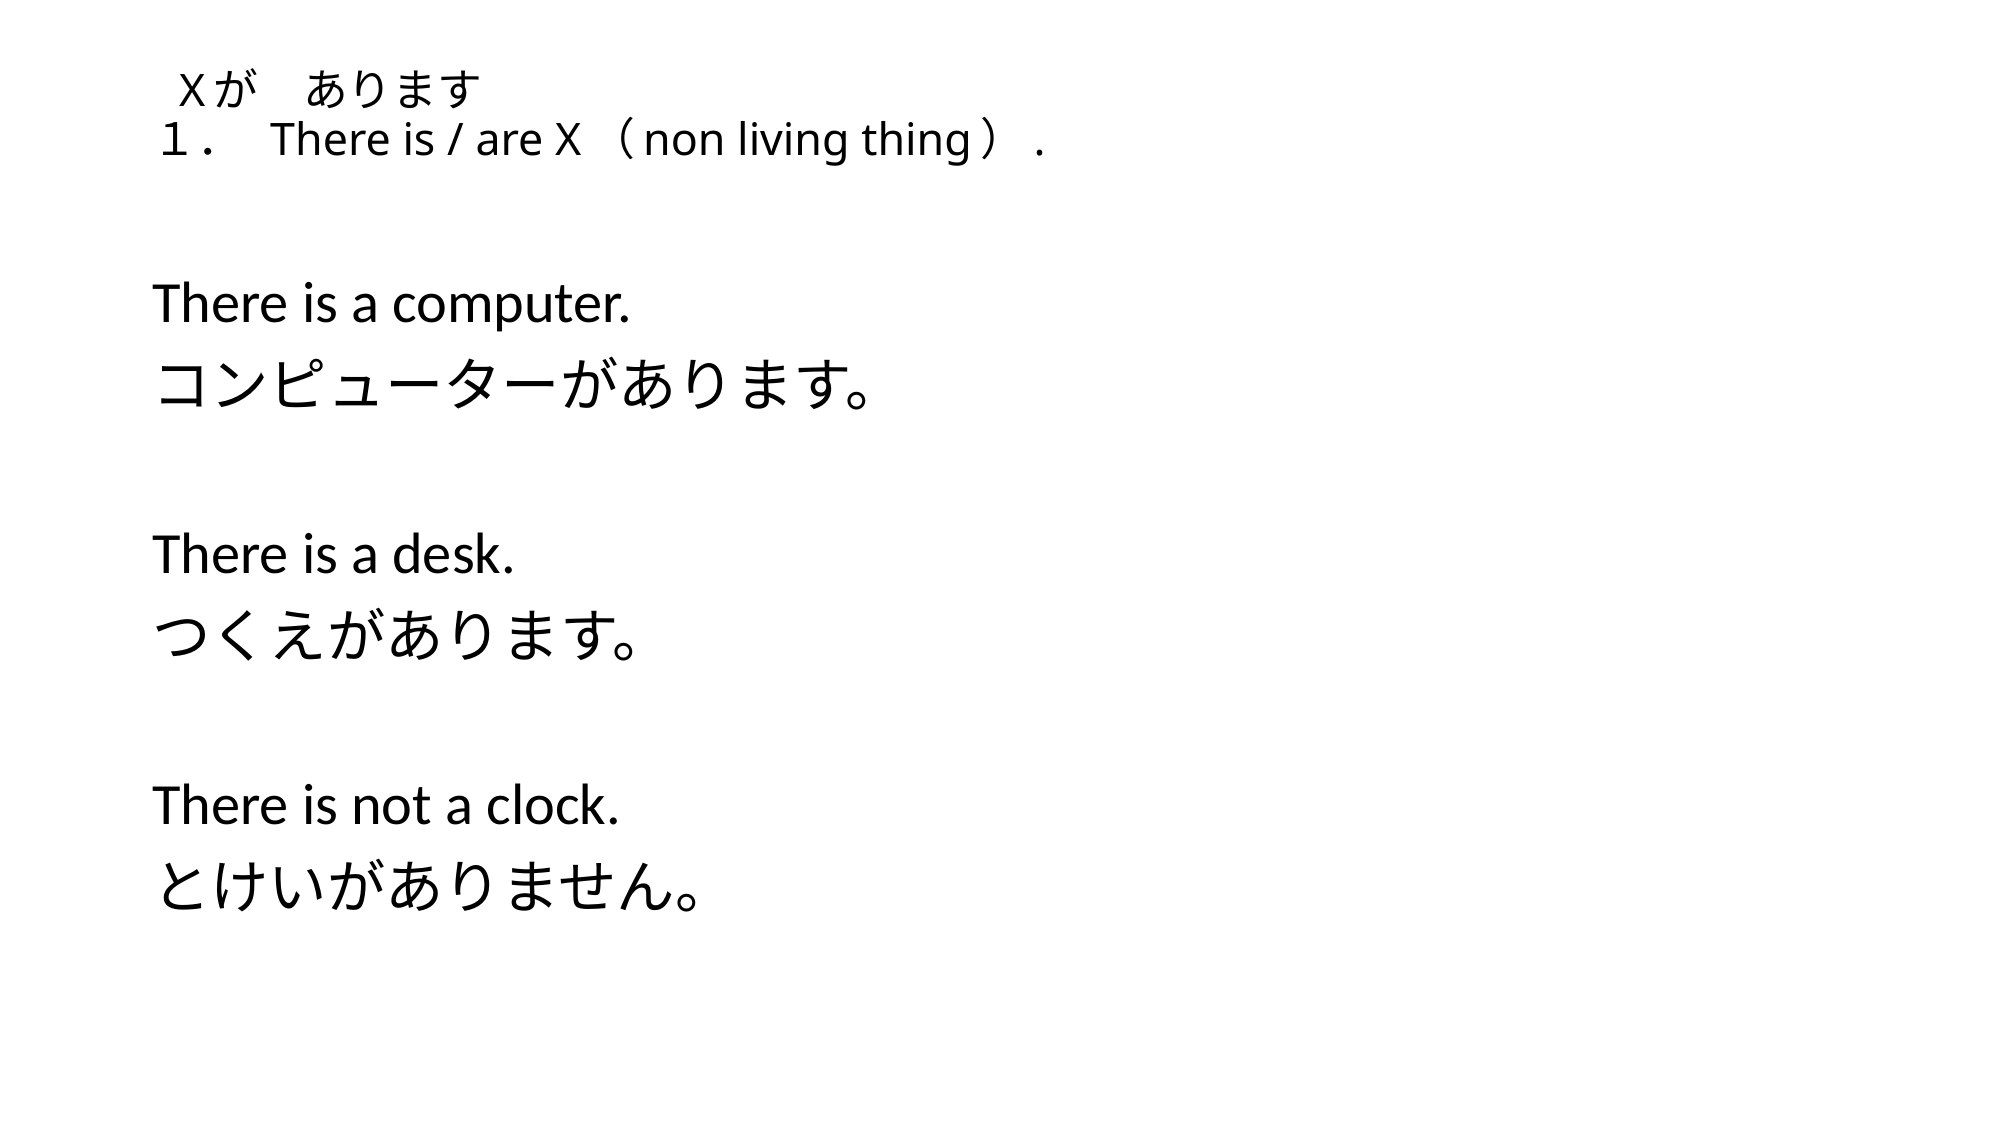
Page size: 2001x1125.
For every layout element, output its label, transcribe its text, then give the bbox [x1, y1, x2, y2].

title Xが あります １． There is / are X（non living thing）. [137, 59, 1863, 181]
list There is a computer. コンピューターがあります。 There is a desk. つくえがあります。 There is not a clock. とけいがありません。 [137, 181, 1863, 1061]
